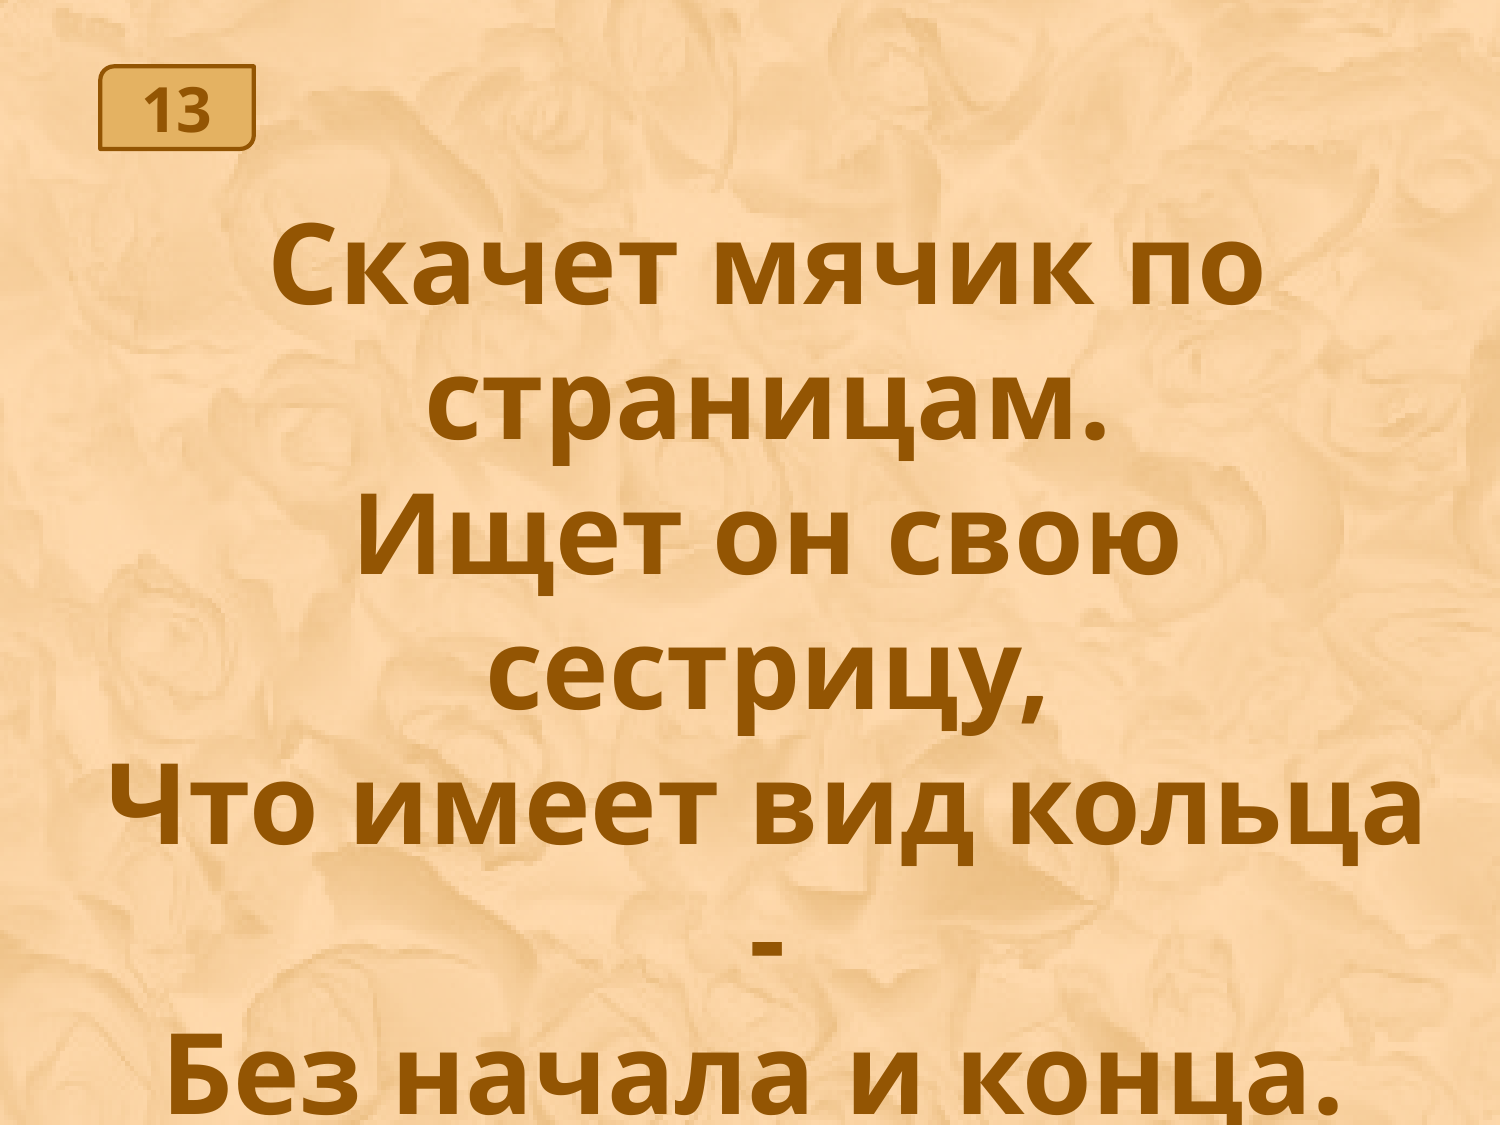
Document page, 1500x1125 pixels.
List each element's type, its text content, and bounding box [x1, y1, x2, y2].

text_box 13 [98, 64, 256, 152]
text_box Скачет мячик по страницам. Ищет он свою сестрицу, Что имеет вид кольца - Без начала и конца. [88, 184, 1447, 1125]
